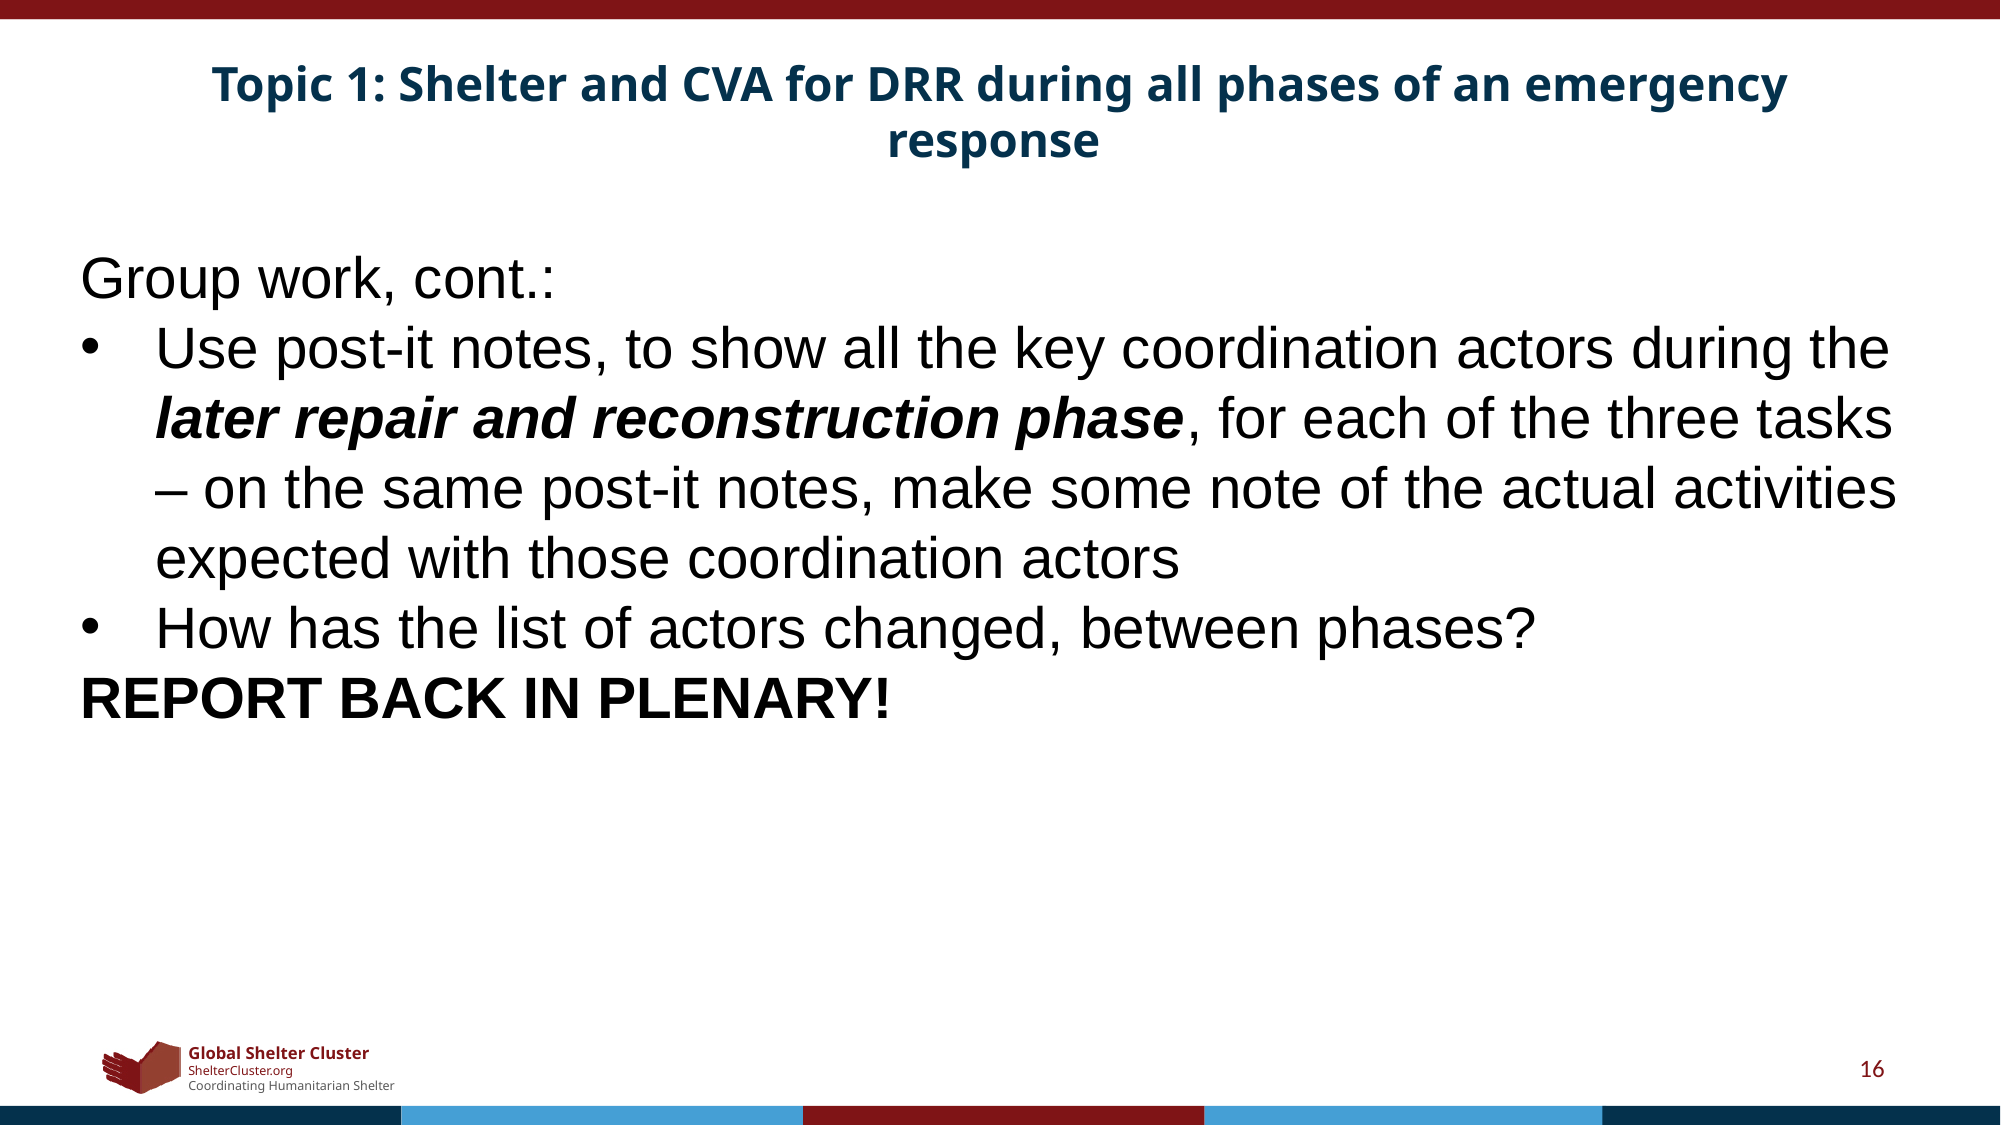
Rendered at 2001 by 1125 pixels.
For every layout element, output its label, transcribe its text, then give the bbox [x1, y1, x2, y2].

slide_number 16 [1433, 1037, 1900, 1098]
picture [102, 1041, 181, 1094]
text_box Group work, cont.: Use post-it notes, to show all the key coordination actors during the later repair and reconstruction phase, for each of the three tasks – on the same post-it notes, make some note of the actual activities expected with those coordination actors How has the list of actors changed, between phases? REPORT BACK IN PLENARY! [65, 232, 1935, 738]
title Topic 1: Shelter and CVA for DRR during all phases of an emergency response [99, 45, 1900, 232]
